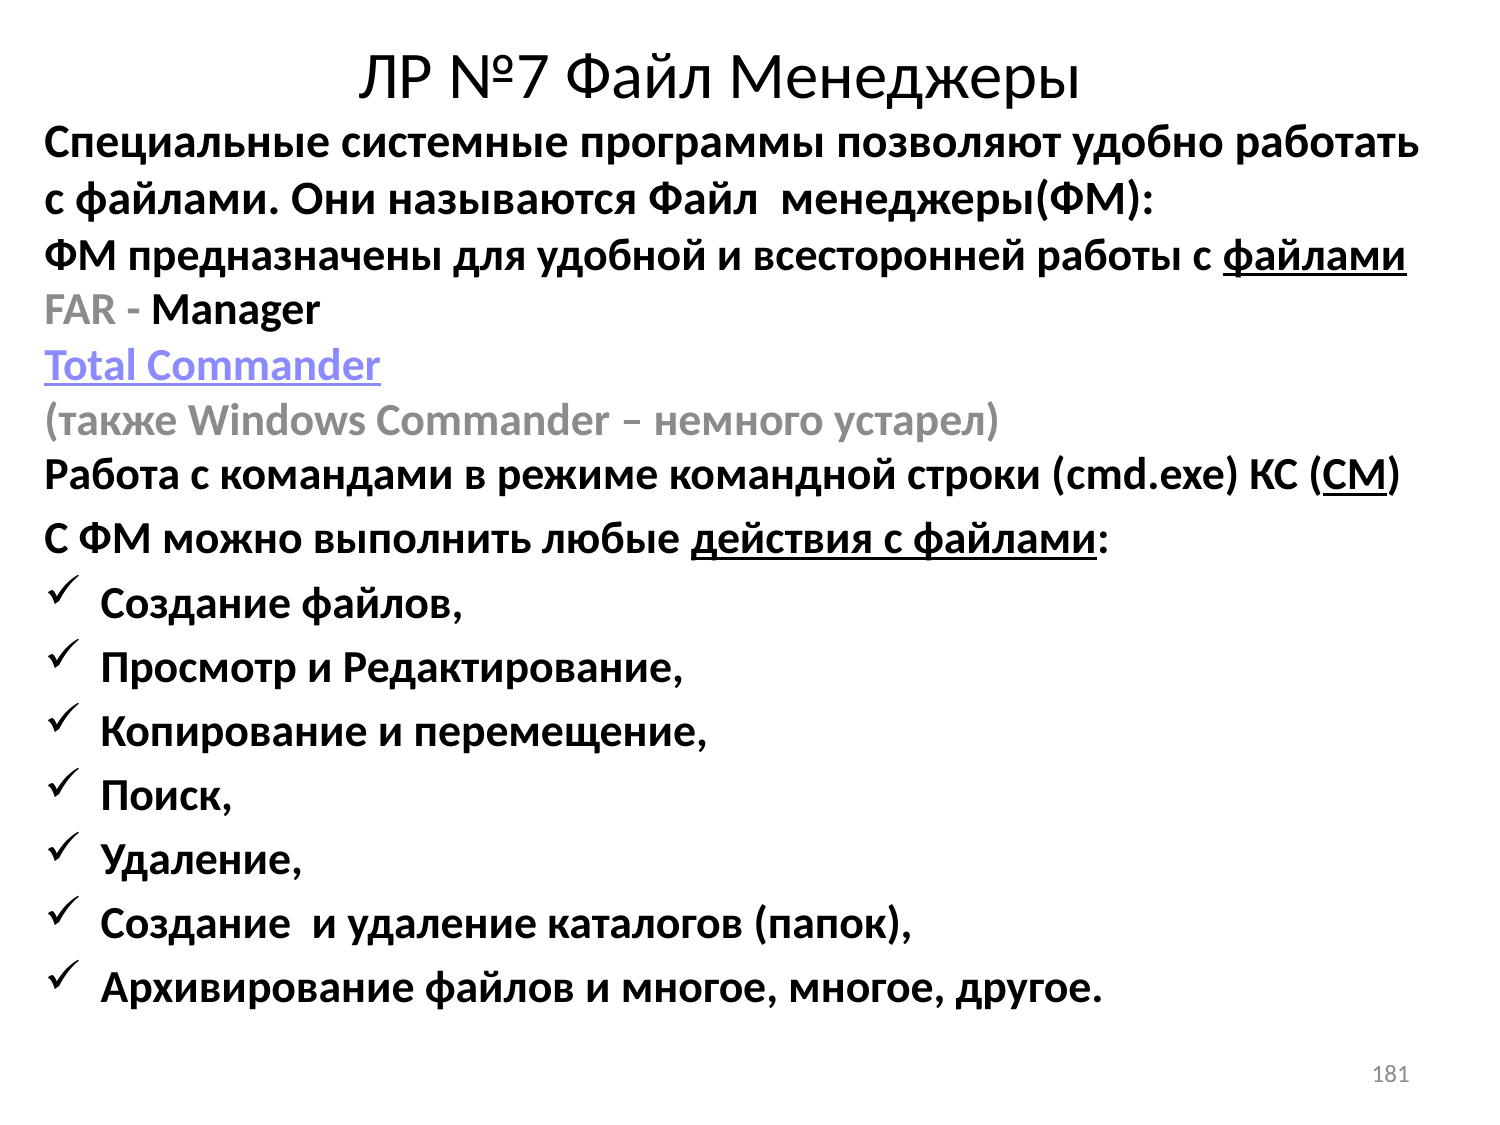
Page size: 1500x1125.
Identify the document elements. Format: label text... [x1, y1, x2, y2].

title ЛР №7 Файл Менеджеры [253, 19, 1188, 101]
text_box Специальные системные программы позволяют удобно работать с файлами. Они называются Файл менеджеры(ФМ): ФМ предназначены для удобной и всесторонней работы с файлами FAR - Manager Total Commander (также Windows Commander – немного устарел) Работа с командами в режиме командной строки (cmd.exe) КС (СМ) С ФМ можно выполнить любые действия с файлами: Создание файлов, Просмотр и Редактирование, Копирование и перемещение, Поиск, Удаление, Создание и удаление каталогов (папок), Архивирование файлов и многое, многое, другое. [29, 101, 1453, 1047]
slide_number 181 [1074, 1042, 1425, 1103]
